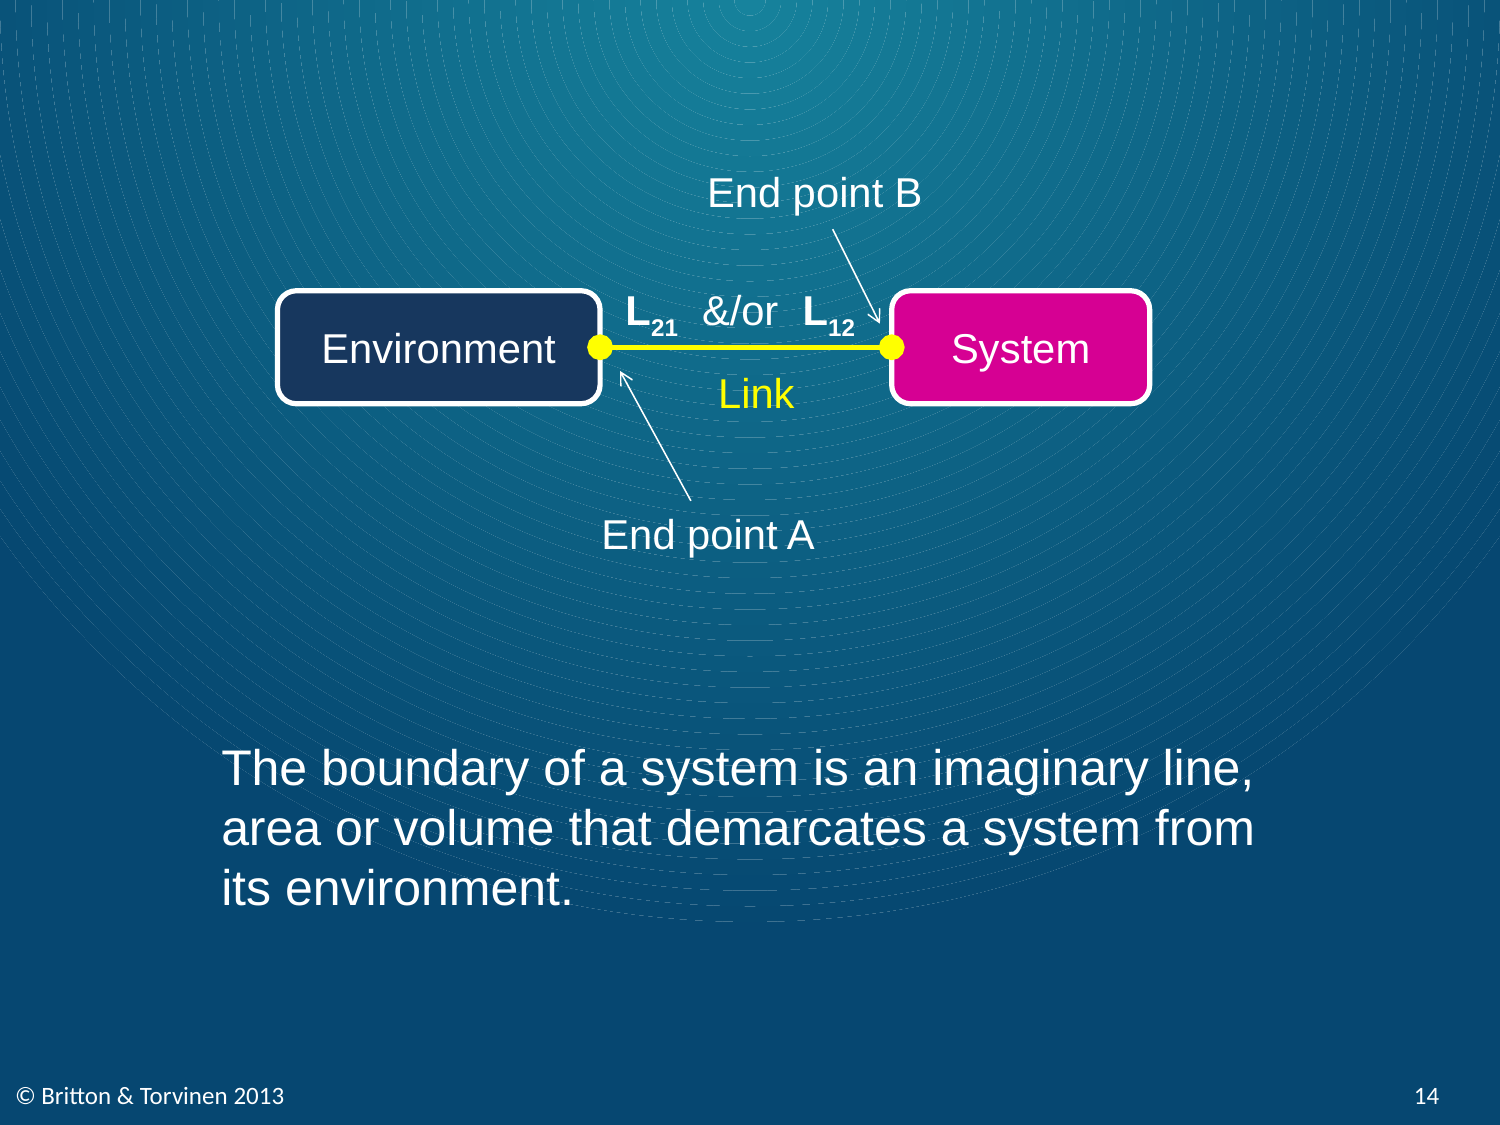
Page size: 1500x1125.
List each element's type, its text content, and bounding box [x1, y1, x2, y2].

text_box Link [703, 359, 810, 424]
text_box L12 [787, 276, 871, 346]
text_box Environment [275, 288, 603, 406]
text_box L21 [610, 276, 693, 346]
text_box End point B [692, 158, 938, 224]
slide_number 14 [1104, 1065, 1455, 1125]
text_box End point A [586, 500, 830, 566]
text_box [832, 228, 881, 324]
footer © Britton & Torvinen 2013 [0, 1065, 475, 1125]
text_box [619, 370, 692, 501]
text_box The boundary of a system is an imaginary line, area or volume that demarcates a system from its environment. [206, 727, 1282, 923]
text_box &/or [687, 276, 794, 342]
text_box System [889, 288, 1152, 406]
